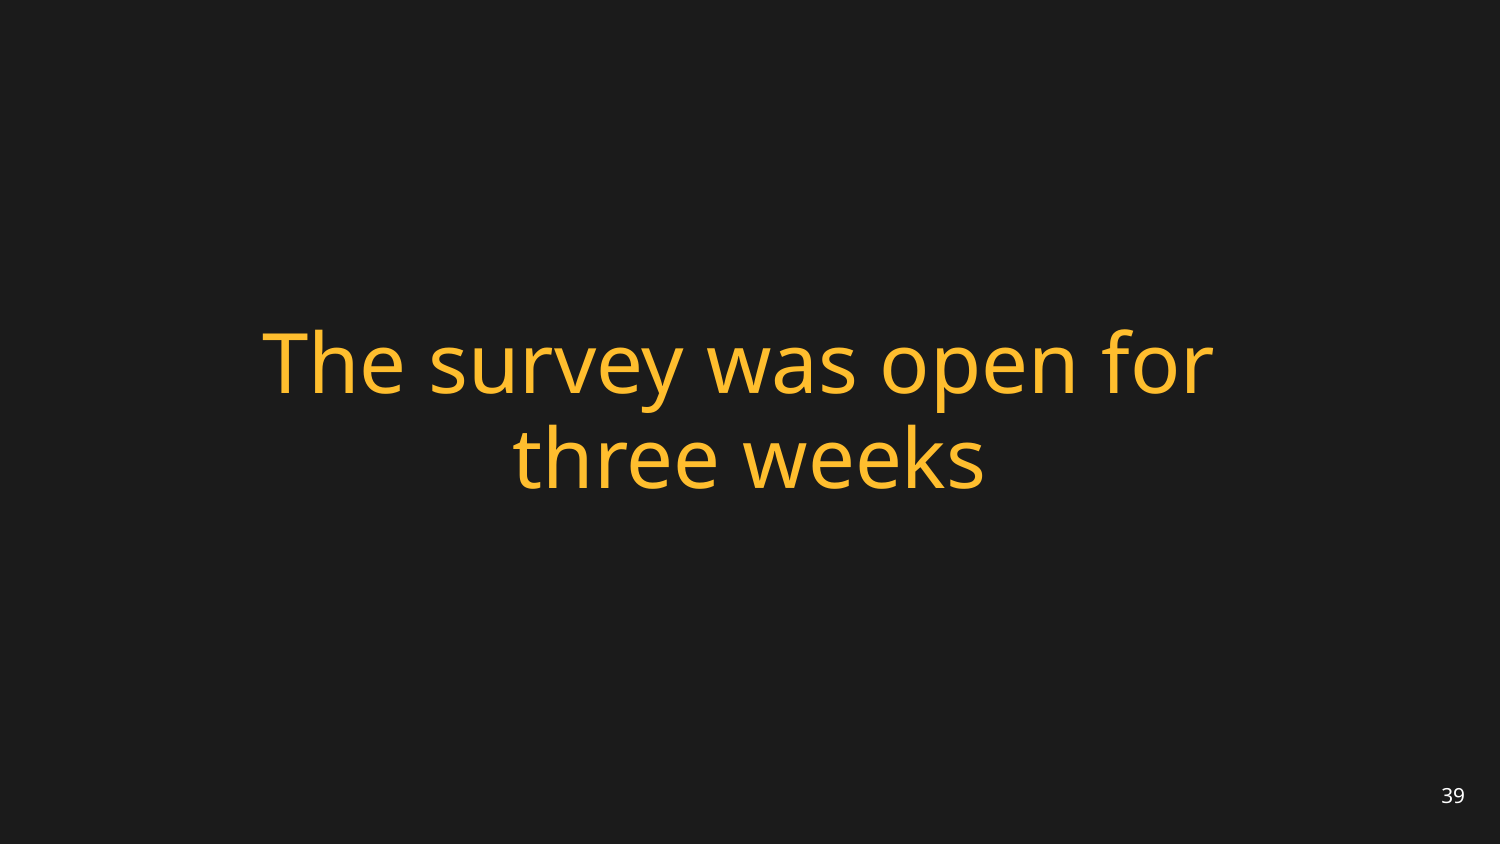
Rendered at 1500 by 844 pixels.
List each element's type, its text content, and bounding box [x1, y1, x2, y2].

title The survey was open for three weeks [51, 72, 1449, 753]
slide_number 39 [1389, 764, 1480, 830]
